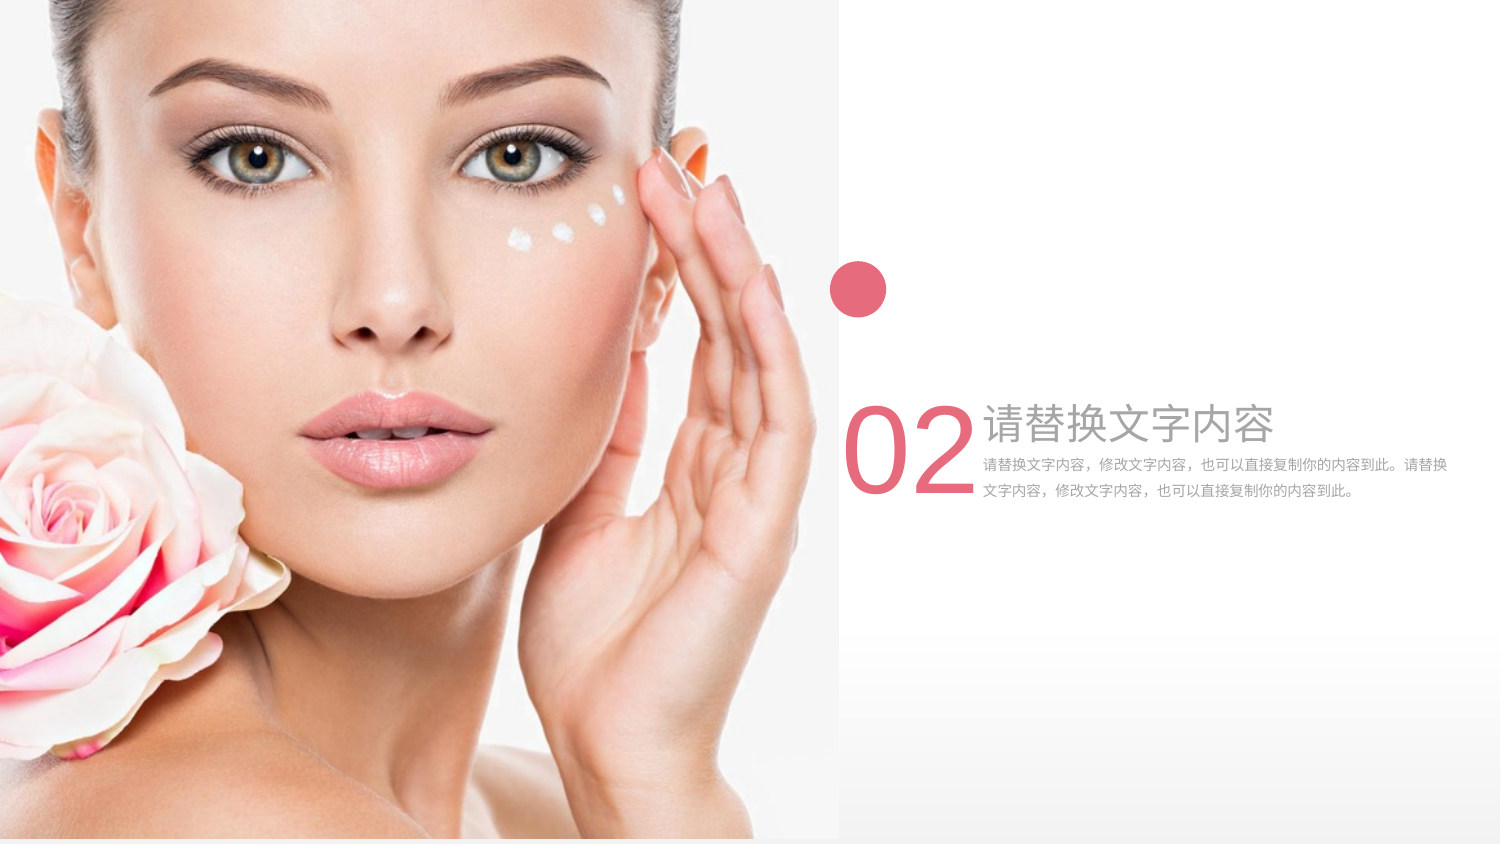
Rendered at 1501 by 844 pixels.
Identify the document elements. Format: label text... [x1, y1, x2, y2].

text_box [839, 261, 887, 318]
text_box 02 [839, 363, 1014, 525]
text_box 请替换文字内容，修改文字内容，也可以直接复制你的内容到此。请替换文字内容，修改文字内容，也可以直接复制你的内容到此。 [982, 446, 1448, 500]
text_box 请替换文字内容 [982, 382, 1316, 446]
picture [0, 0, 839, 839]
